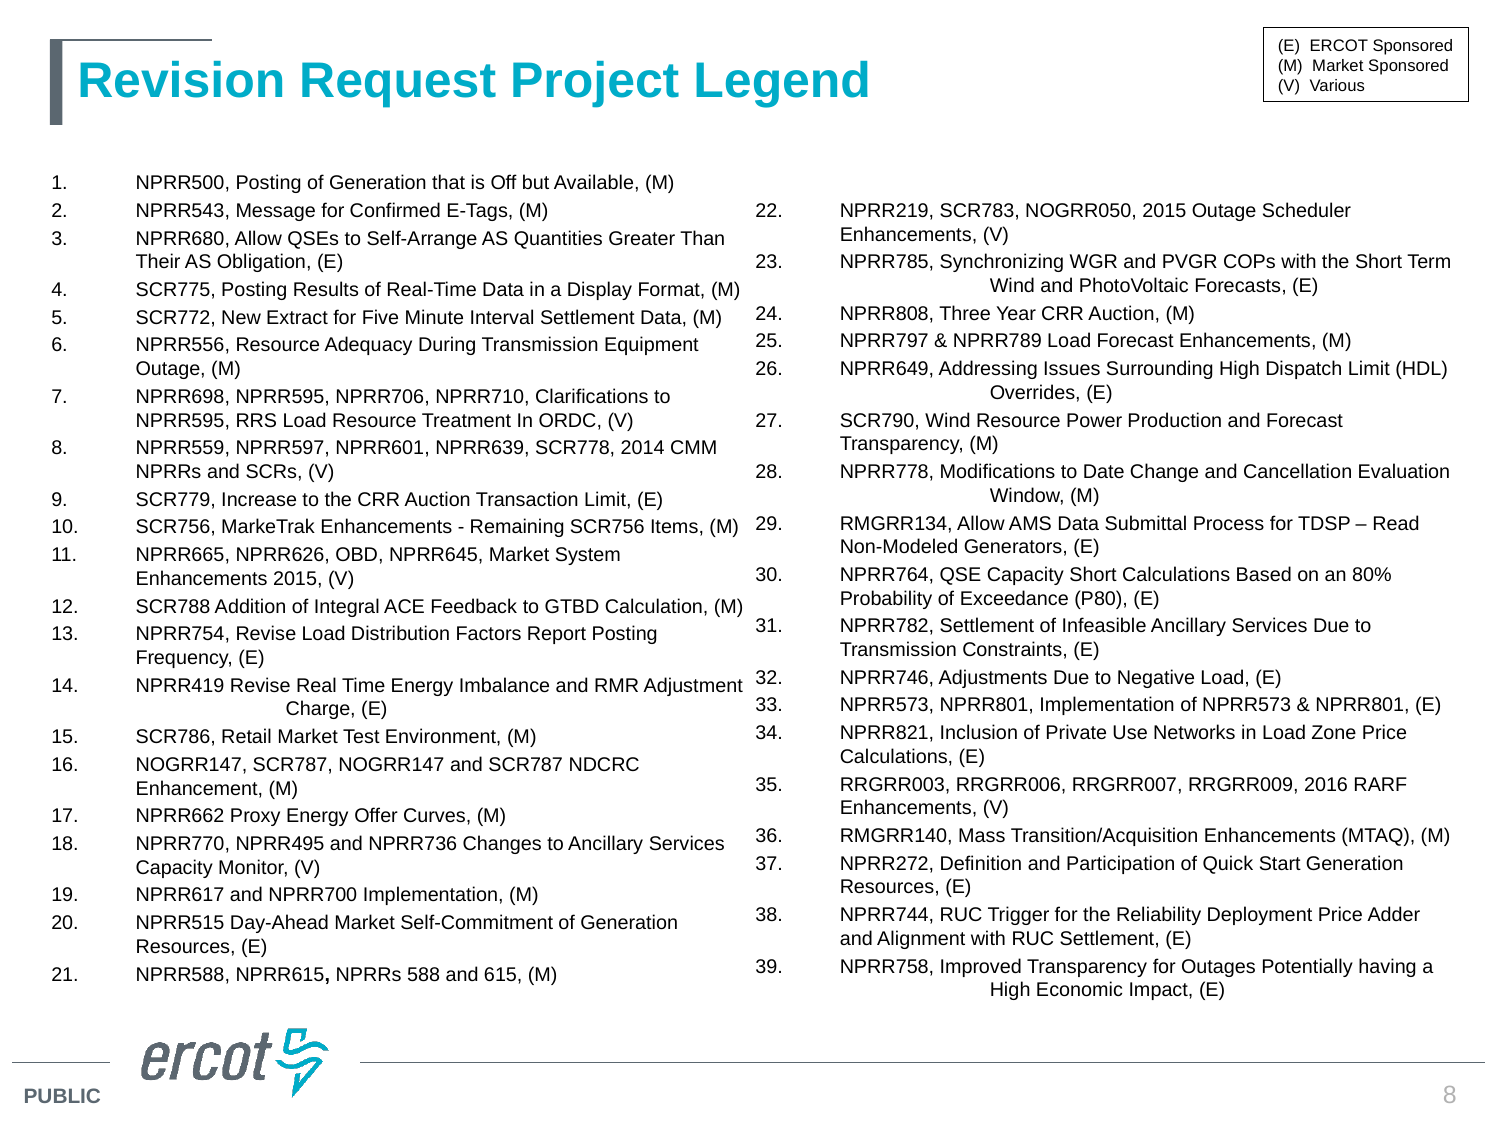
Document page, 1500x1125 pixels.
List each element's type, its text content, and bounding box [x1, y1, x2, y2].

picture [137, 1025, 332, 1100]
text_box (E) ERCOT Sponsored (M) Market Sponsored (V) Various [1263, 27, 1469, 102]
slide_number 8 [1412, 1076, 1488, 1112]
list NPRR500, Posting of Generation that is Off but Available, (M) NPRR543, Message for Confirmed E-Tags, (M) NPRR680, Allow QSEs to Self-Arrange AS Quantities Greater Than Their AS Obligation, (E) SCR775, Posting Results of Real-Time Data in a Display Format, (M) SCR772, New Extract for Five Minute Interval Settlement Data, (M) NPRR556, Resource Adequacy During Transmission Equipment Outage, (M) NPRR698, NPRR595, NPRR706, NPRR710, Clarifications to NPRR595, RRS Load Resource Treatment In ORDC, (V) NPRR559, NPRR597, NPRR601, NPRR639, SCR778, 2014 CMM NPRRs and SCRs, (V) SCR779, Increase to the CRR Auction Transaction Limit, (E) SCR756, MarkeTrak Enhancements - Remaining SCR756 Items, (M) NPRR665, NPRR626, OBD, NPRR645, Market System Enhancements 2015, (V) SCR788 Addition of Integral ACE Feedback to GTBD Calculation, (M) NPRR754, Revise Load Distribution Factors Report Posting Frequency, (E) NPRR419 Revise Real Time Energy Imbalance and RMR Adjustment Charge, (E) SCR786, Retail Market Test Environment, (M) NOGRR147, SCR787, NOGRR147 and SCR787 NDCRC Enhancement, (M) NPRR662 Proxy Energy Offer Curves, (M) NPRR770, NPRR495 and NPRR736 Changes to Ancillary Services Capacity Monitor, (V) NPRR617 and NPRR700 Implementation, (M) NPRR515 Day-Ahead Market Self-Commitment of Generation Resources, (E) NPRR588, NPRR615, NPRRs 588 and 615, (M) NPRR219, SCR783, NOGRR050, 2015 Outage Scheduler Enhancements, (V) NPRR785, Synchronizing WGR and PVGR COPs with the Short Term Wind and PhotoVoltaic Forecasts, (E) NPRR808, Three Year CRR Auction, (M) NPRR797 & NPRR789 Load Forecast Enhancements, (M) NPRR649, Addressing Issues Surrounding High Dispatch Limit (HDL) Overrides, (E) SCR790, Wind Resource Power Production and Forecast Transparency, (M) NPRR778, Modifications to Date Change and Cancellation Evaluation Window, (M) RMGRR134, Allow AMS Data Submittal Process for TDSP – Read Non-Modeled Generators, (E) NPRR764, QSE Capacity Short Calculations Based on an 80% Probability of Exceedance (P80), (E) NPRR782, Settlement of Infeasible Ancillary Services Due to Transmission Constraints, (E) NPRR746, Adjustments Due to Negative Load, (E) NPRR573, NPRR801, Implementation of NPRR573 & NPRR801, (E) NPRR821, Inclusion of Private Use Networks in Load Zone Price Calculations, (E) RRGRR003, RRGRR006, RRGRR007, RRGRR009, 2016 RARF Enhancements, (V) RMGRR140, Mass Transition/Acquisition Enhancements (MTAQ), (M) NPRR272, Definition and Participation of Quick Start Generation Resources, (E) NPRR744, RUC Trigger for the Reliability Deployment Price Adder and Alignment with RUC Settlement, (E) NPRR758, Improved Transparency for Outages Potentially having a High Economic Impact, (E) [36, 162, 1475, 1025]
title Revision Request Project Legend [62, 39, 1450, 125]
